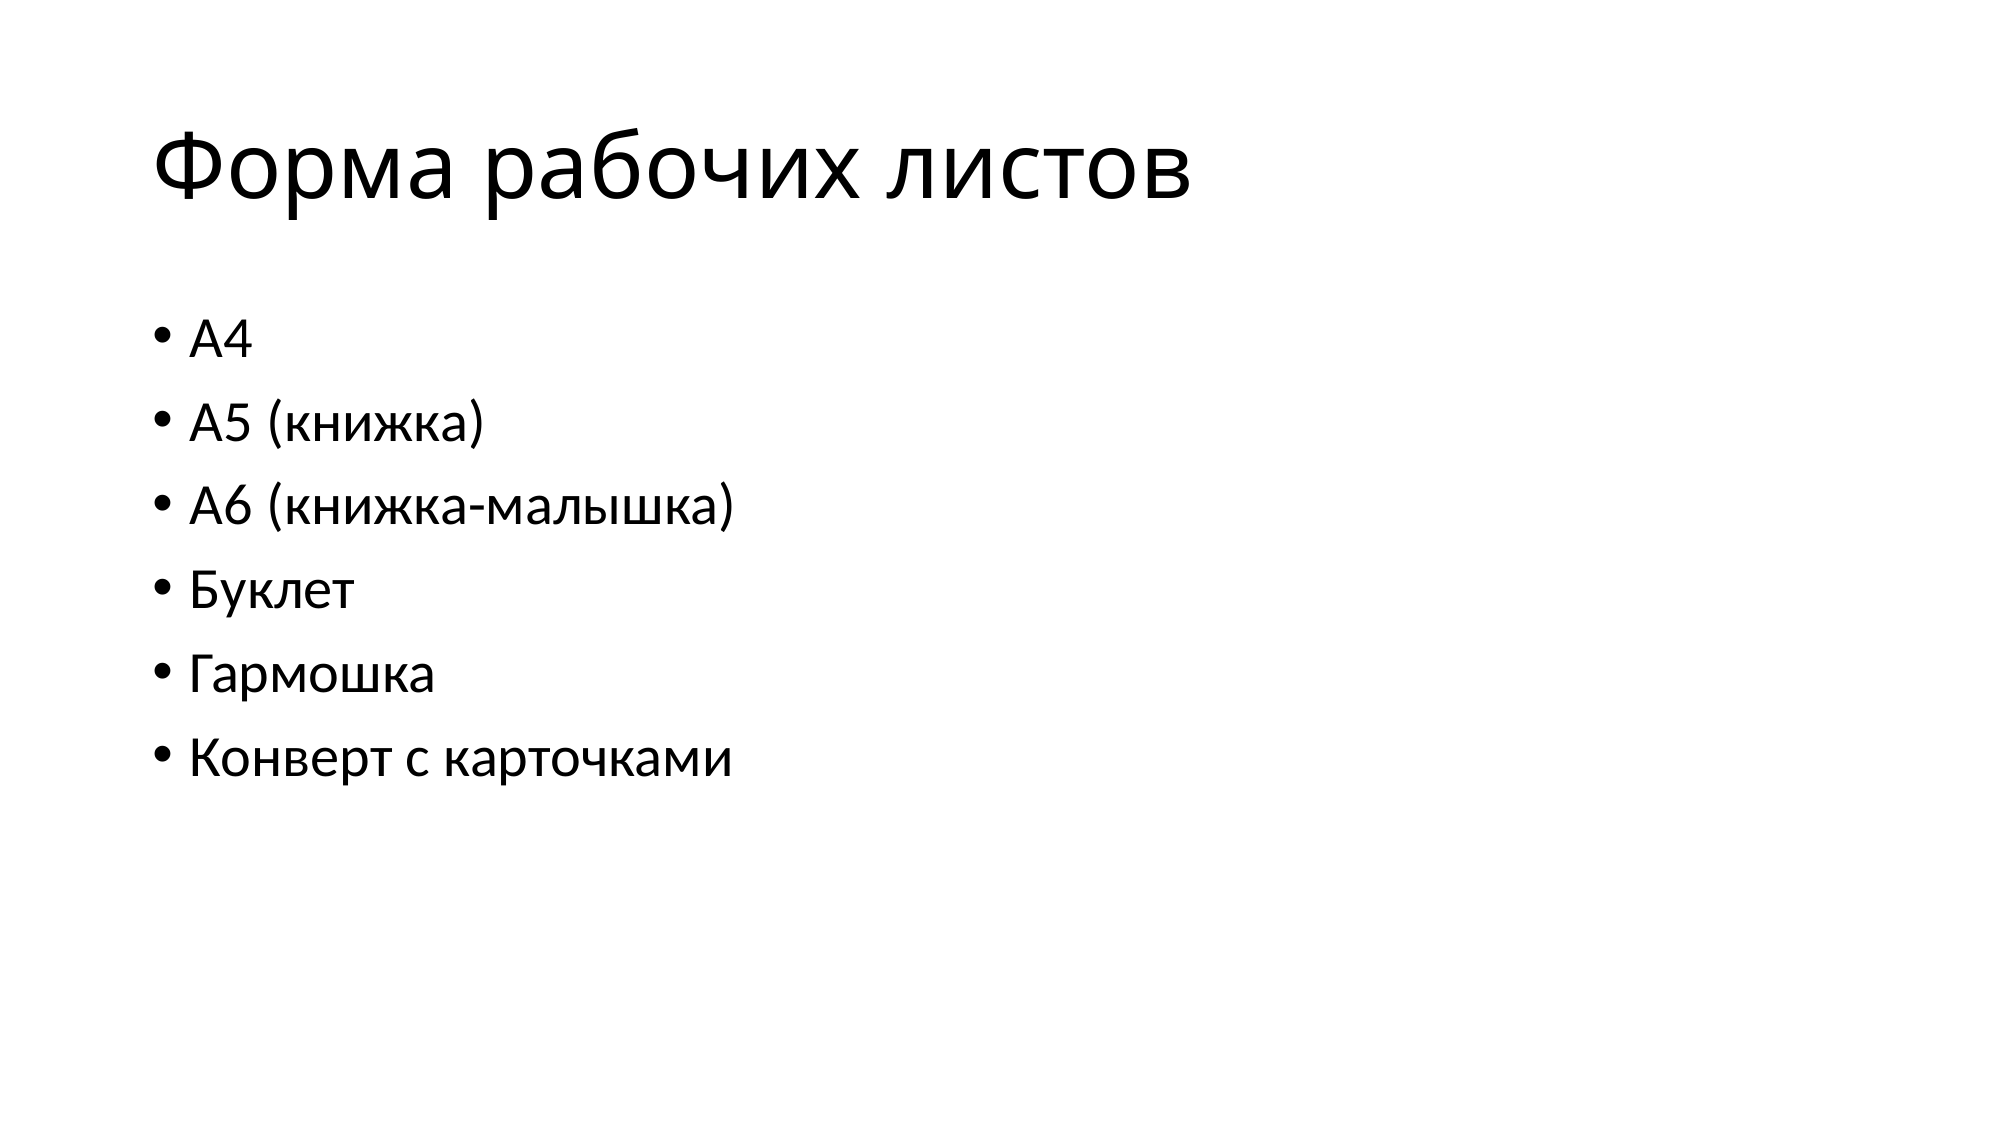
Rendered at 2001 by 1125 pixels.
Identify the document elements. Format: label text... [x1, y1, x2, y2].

title Форма рабочих листов [137, 59, 1863, 278]
list А4 А5 (книжка) А6 (книжка-малышка) Буклет Гармошка Конверт с карточками [137, 299, 1863, 1014]
